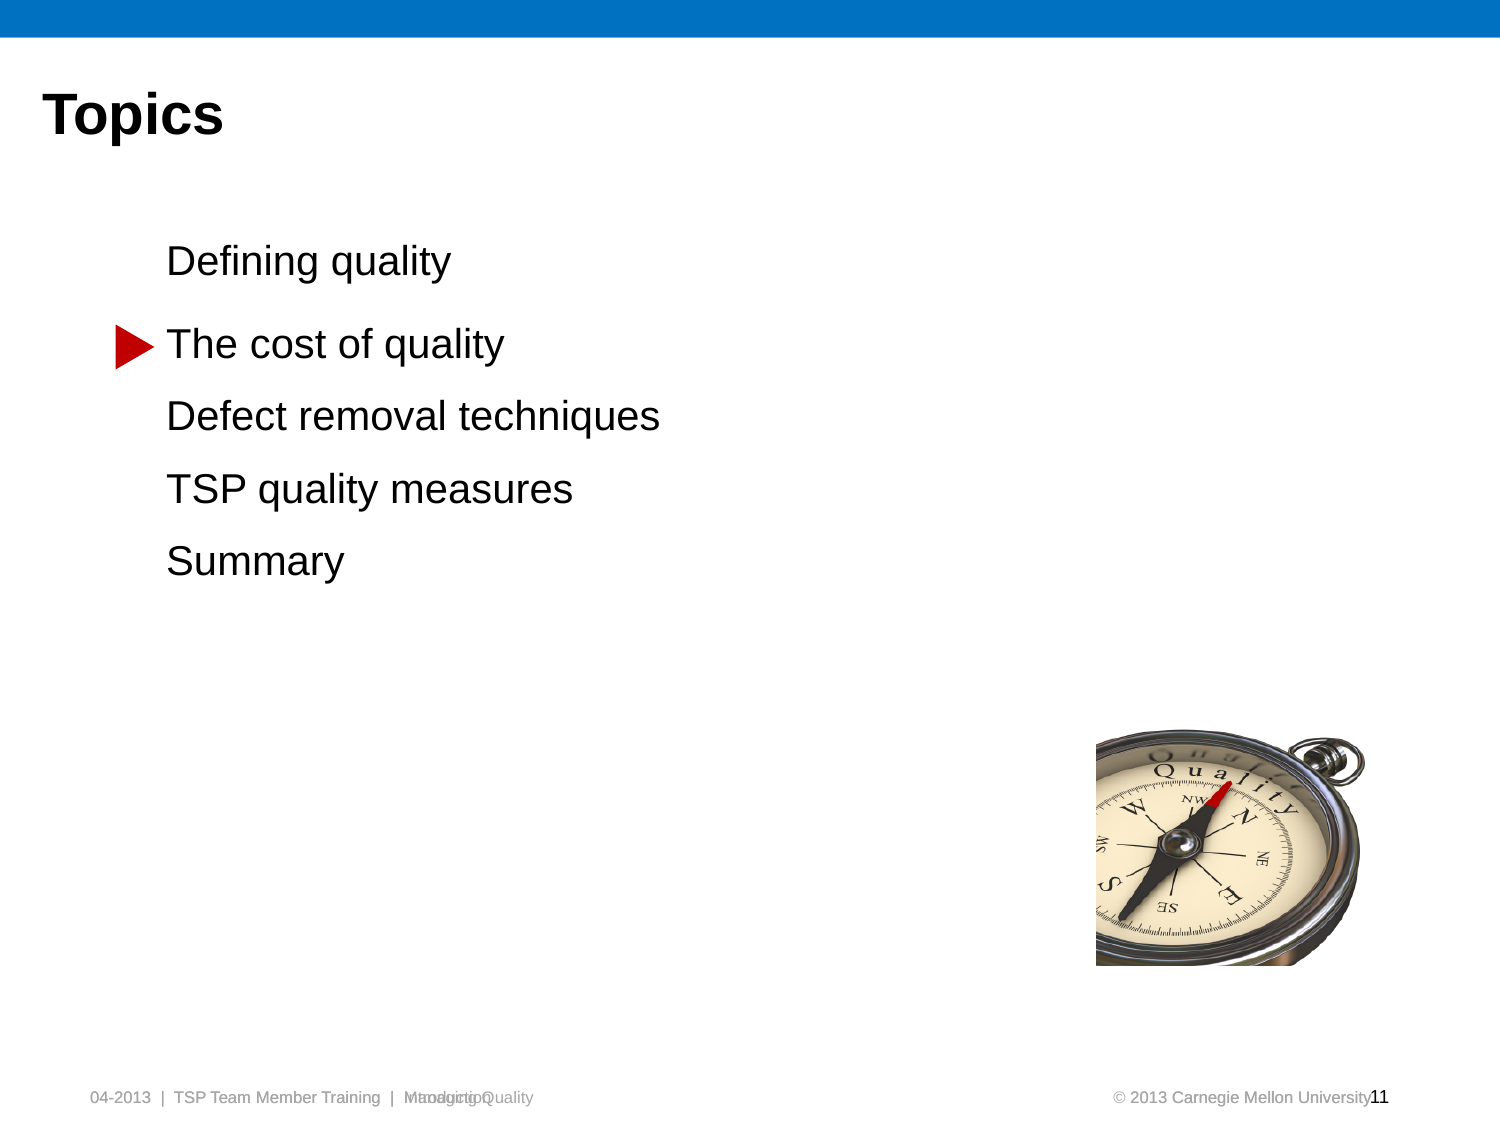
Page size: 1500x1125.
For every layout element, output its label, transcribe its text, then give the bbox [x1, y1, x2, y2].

title Topics [41, 89, 1438, 147]
picture [1096, 700, 1450, 966]
list Defining quality The cost of quality Defect removal techniques TSP quality measures Summary [166, 237, 1438, 1001]
text_box [115, 324, 155, 370]
